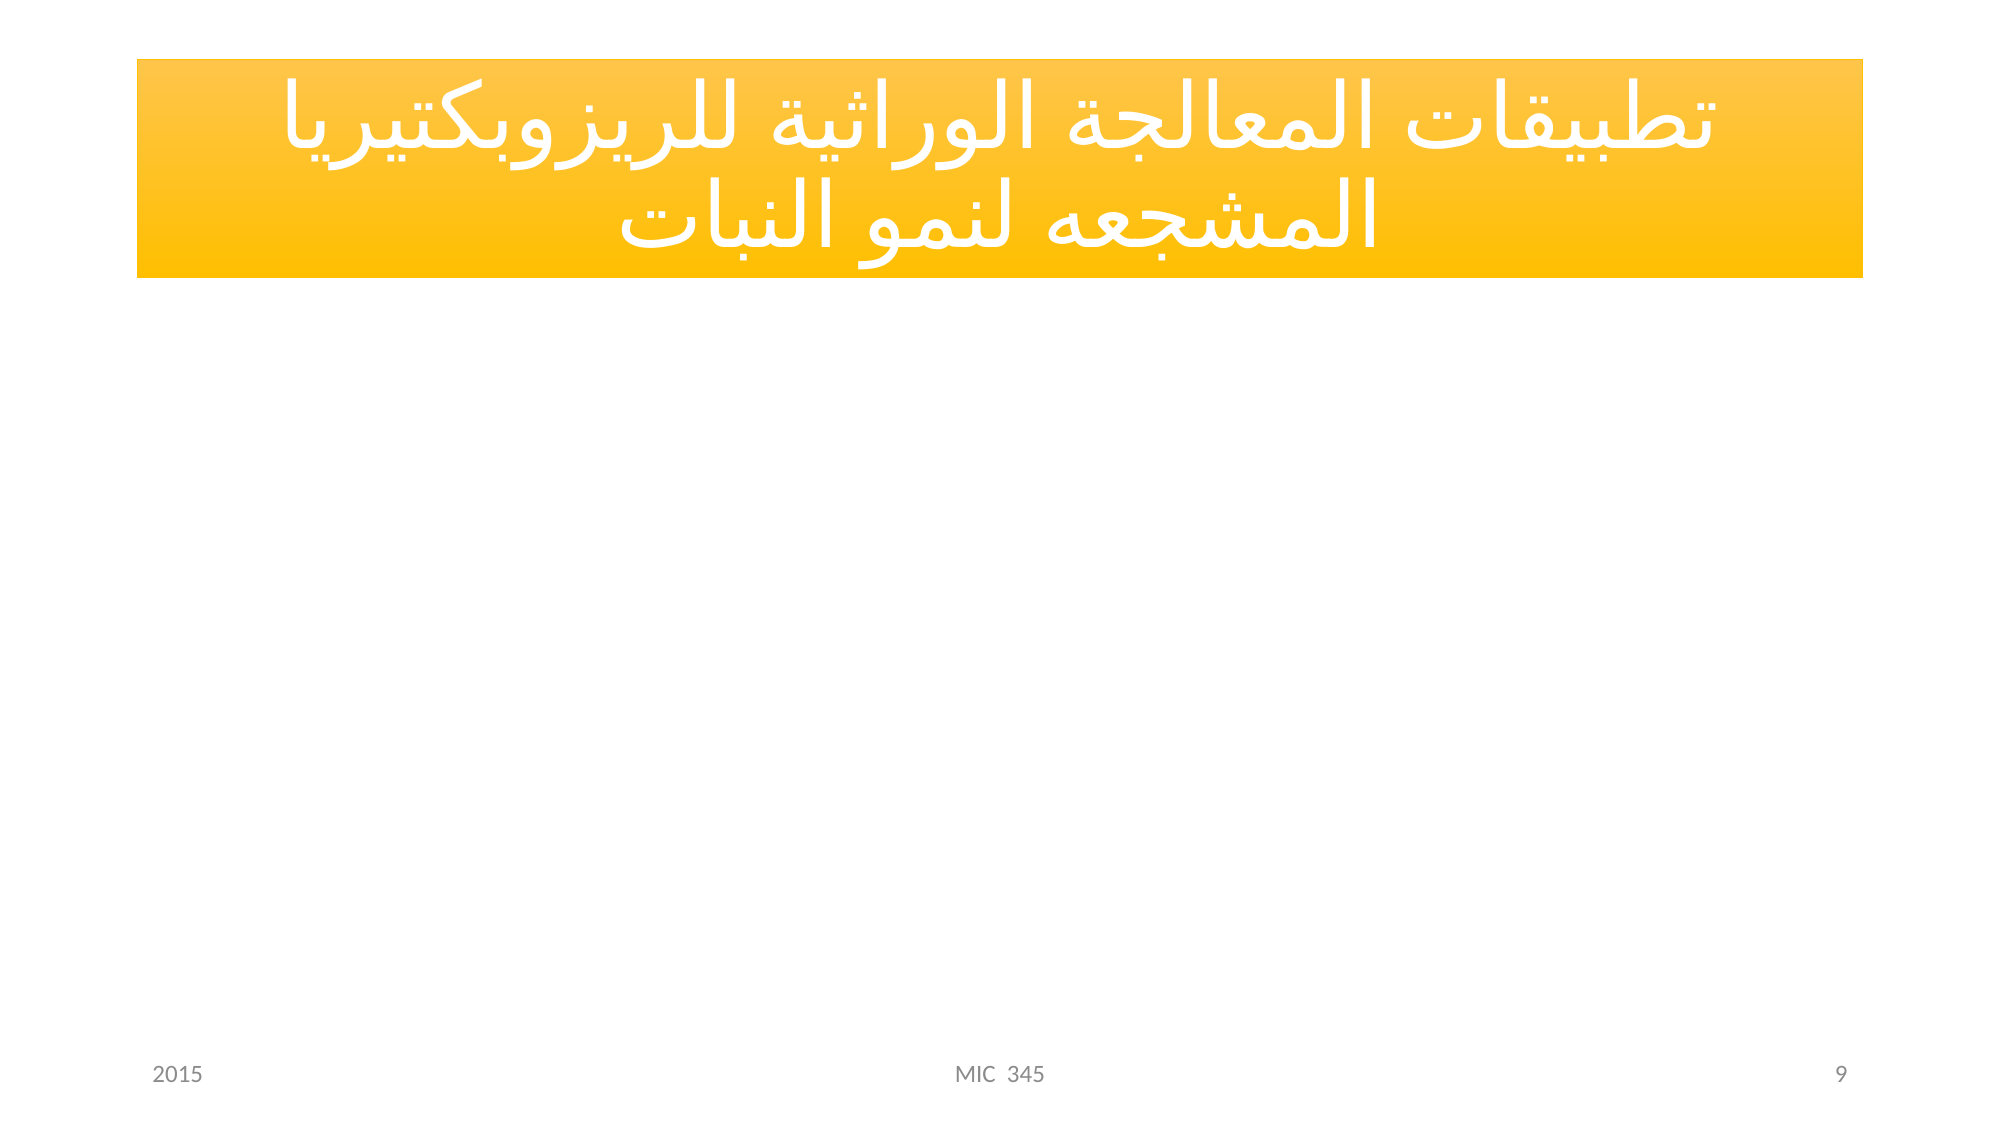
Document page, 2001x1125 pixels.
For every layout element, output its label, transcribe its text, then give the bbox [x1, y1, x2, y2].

slide_number 2015 [137, 1042, 588, 1103]
title تطبيقات المعالجة الوراثية للريزوبكتيريا المشجعه لنمو النبات [137, 59, 1863, 278]
footer MIC 345 [662, 1042, 1338, 1103]
slide_number 9 [1412, 1042, 1863, 1103]
